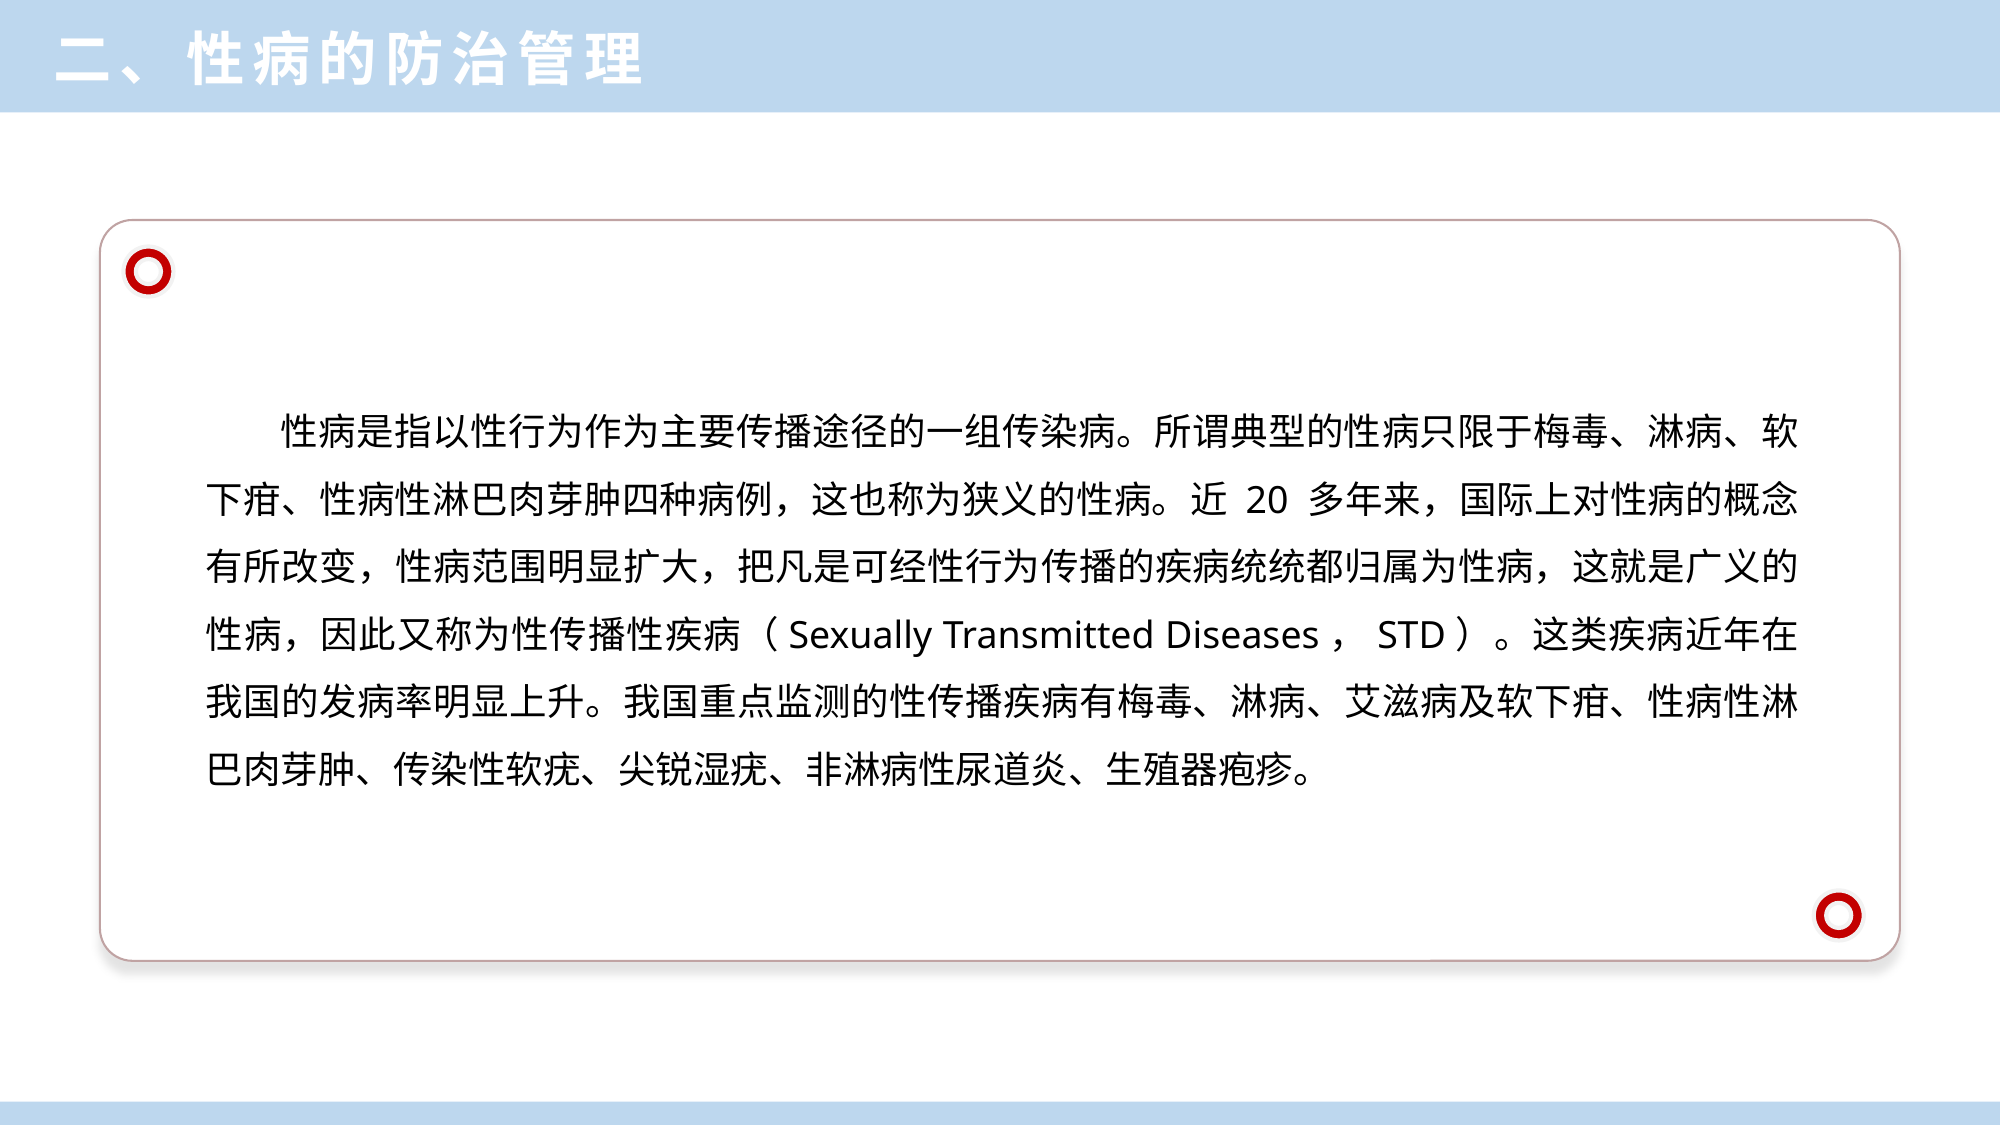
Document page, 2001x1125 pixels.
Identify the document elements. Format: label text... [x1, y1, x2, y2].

text_box 二、性病的防治管理 [41, 16, 655, 98]
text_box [99, 219, 1900, 961]
